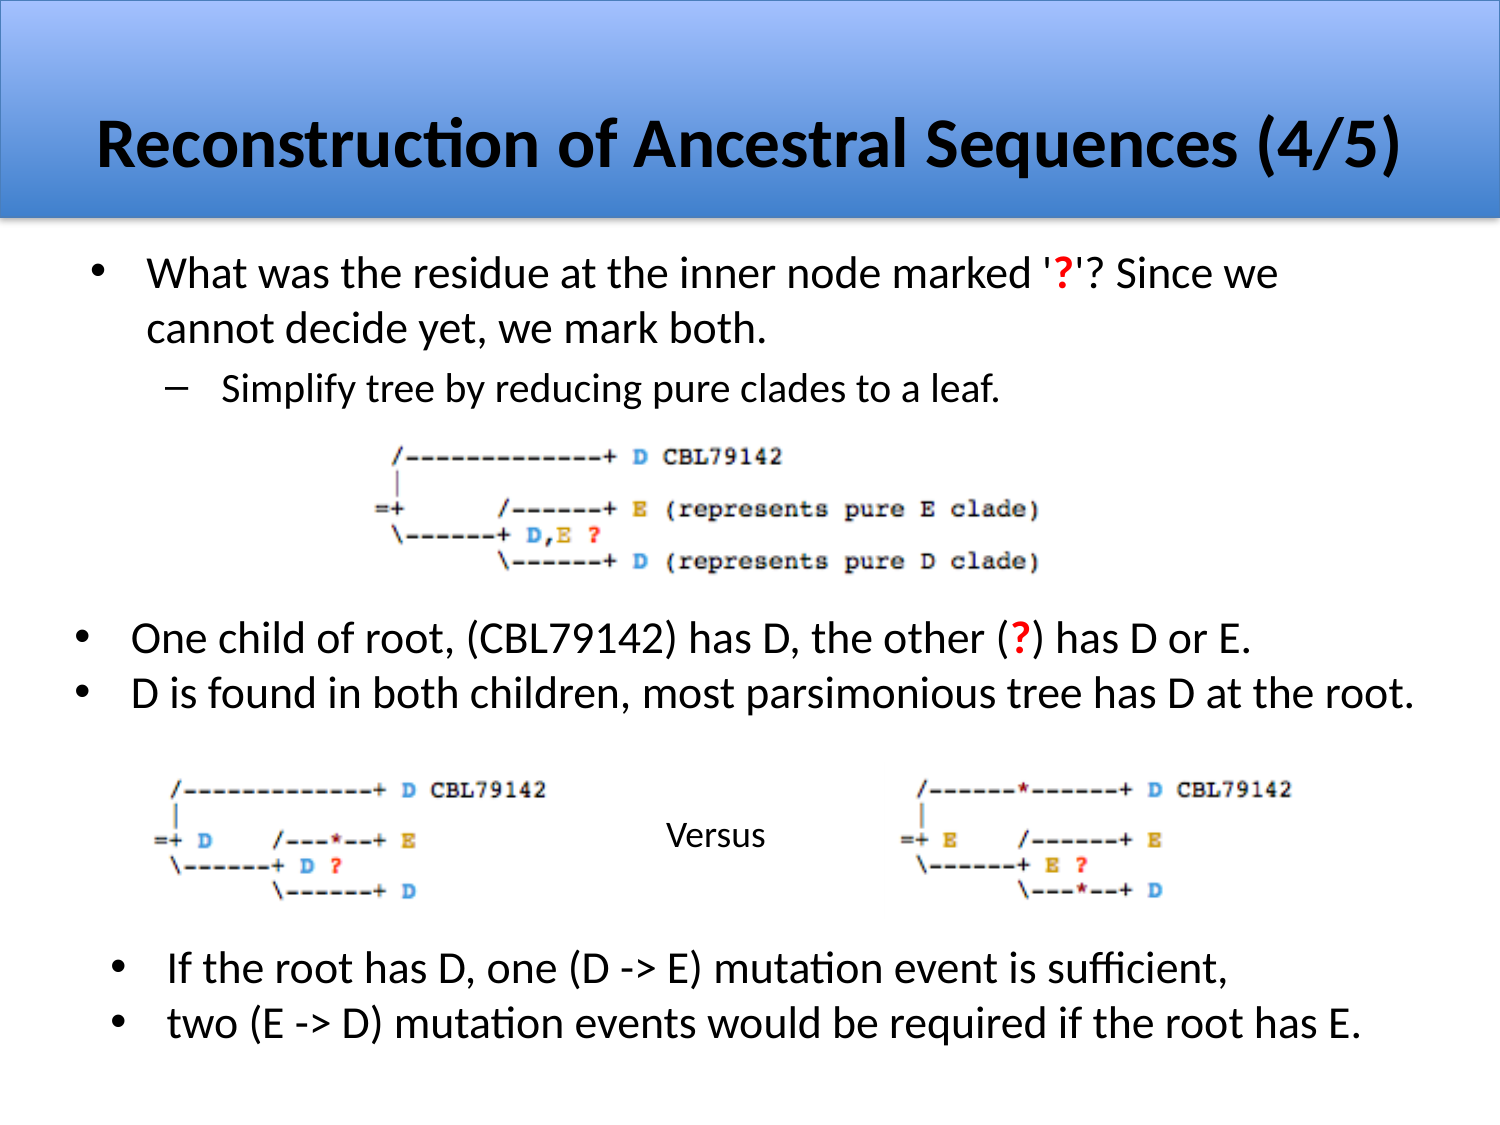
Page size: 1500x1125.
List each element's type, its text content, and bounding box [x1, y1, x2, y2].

text_box If the root has D, one (D -> E) mutation event is sufficient, two (E -> D) mutation events would be required if the root has E. [95, 930, 1413, 1055]
title Reconstruction of Ancestral Sequences (4/5) [75, 45, 1425, 233]
picture [883, 761, 1309, 919]
text_box One child of root, (CBL79142) has D, the other (?) has D or E. D is found in both children, most parsimonious tree has D at the root. [59, 600, 1450, 726]
text_box Versus [651, 802, 781, 863]
list What was the residue at the inner node marked '?'? Since we cannot decide yet, we mark both. Simplify tree by reducing pure clades to a leaf. [75, 234, 1425, 435]
picture [132, 758, 566, 916]
picture [348, 427, 1067, 591]
